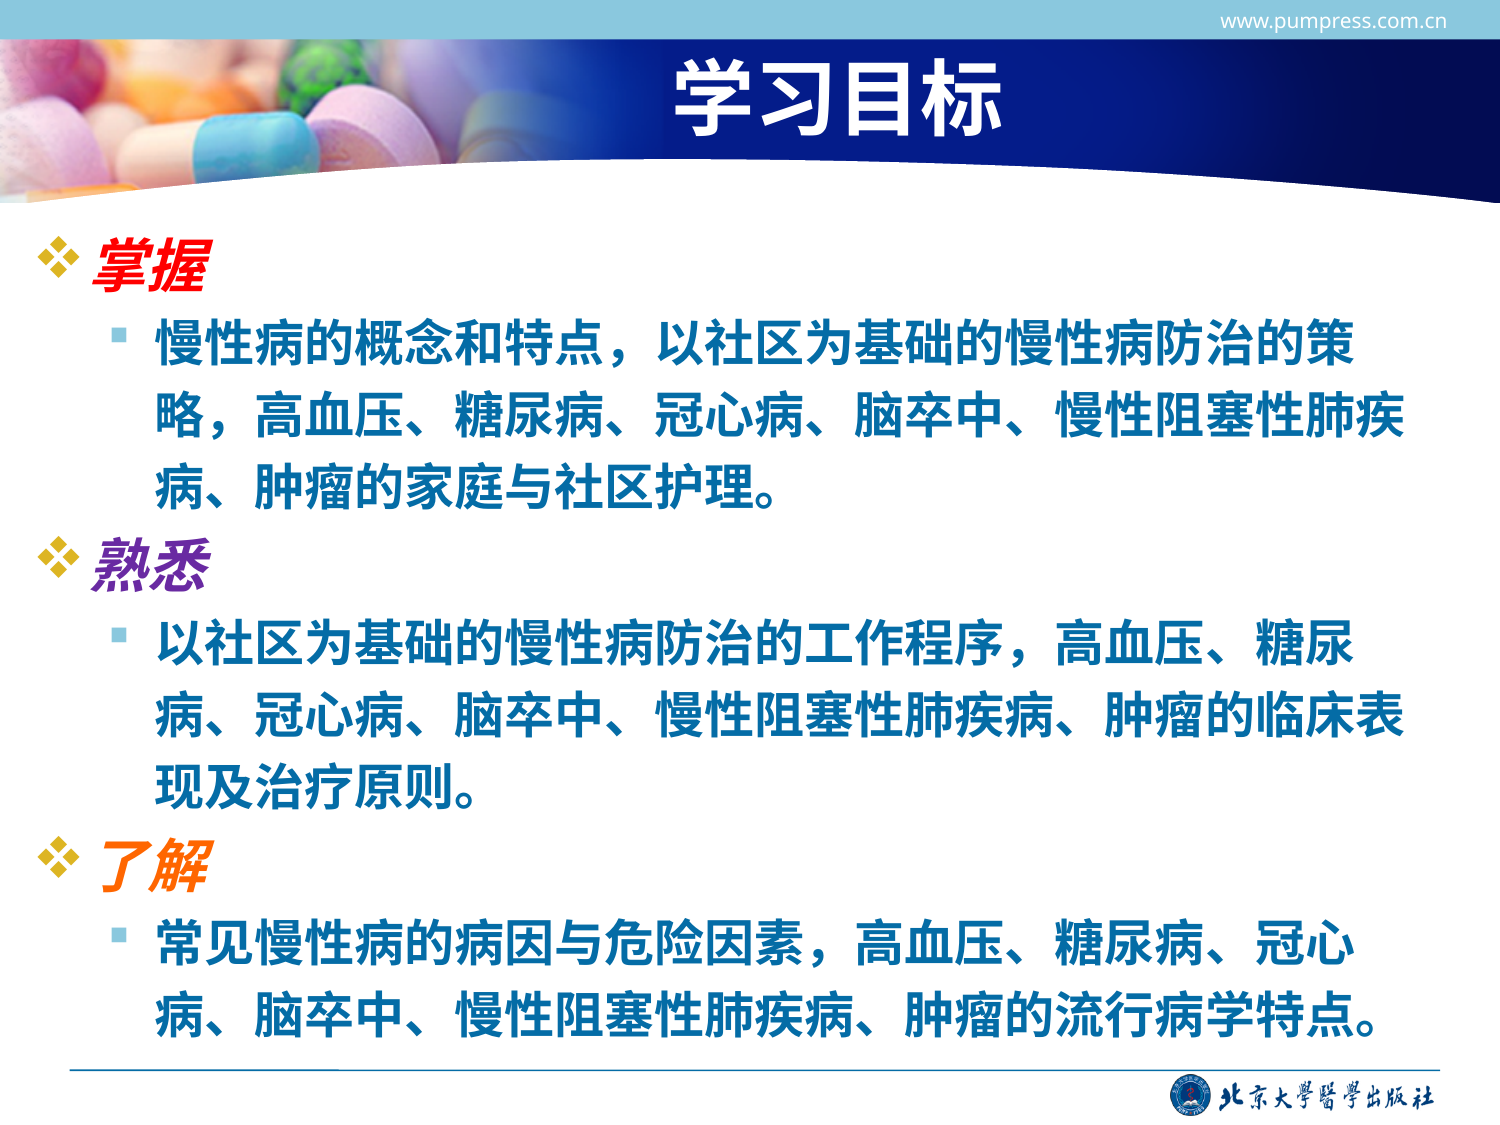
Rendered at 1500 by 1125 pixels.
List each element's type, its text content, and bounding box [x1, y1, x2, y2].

list 掌握 慢性病的概念和特点，以社区为基础的慢性病防治的策略，高血压、糖尿病、冠心病、脑卒中、慢性阻塞性肺疾病、肿瘤的家庭与社区护理。 熟悉 以社区为基础的慢性病防治的工作程序，高血压、糖尿病、冠心病、脑卒中、慢性阻塞性肺疾病、肿瘤的临床表现及治疗原则。 了解 常见慢性病的病因与危险因素，高血压、糖尿病、冠心病、脑卒中、慢性阻塞性肺疾病、肿瘤的流行病学特点。 [17, 207, 1463, 1071]
slide_number www.pumpress.com.cn [1024, 0, 1463, 38]
picture [1170, 1074, 1436, 1118]
title 学习目标 [174, 49, 1500, 143]
picture [0, 40, 1500, 203]
